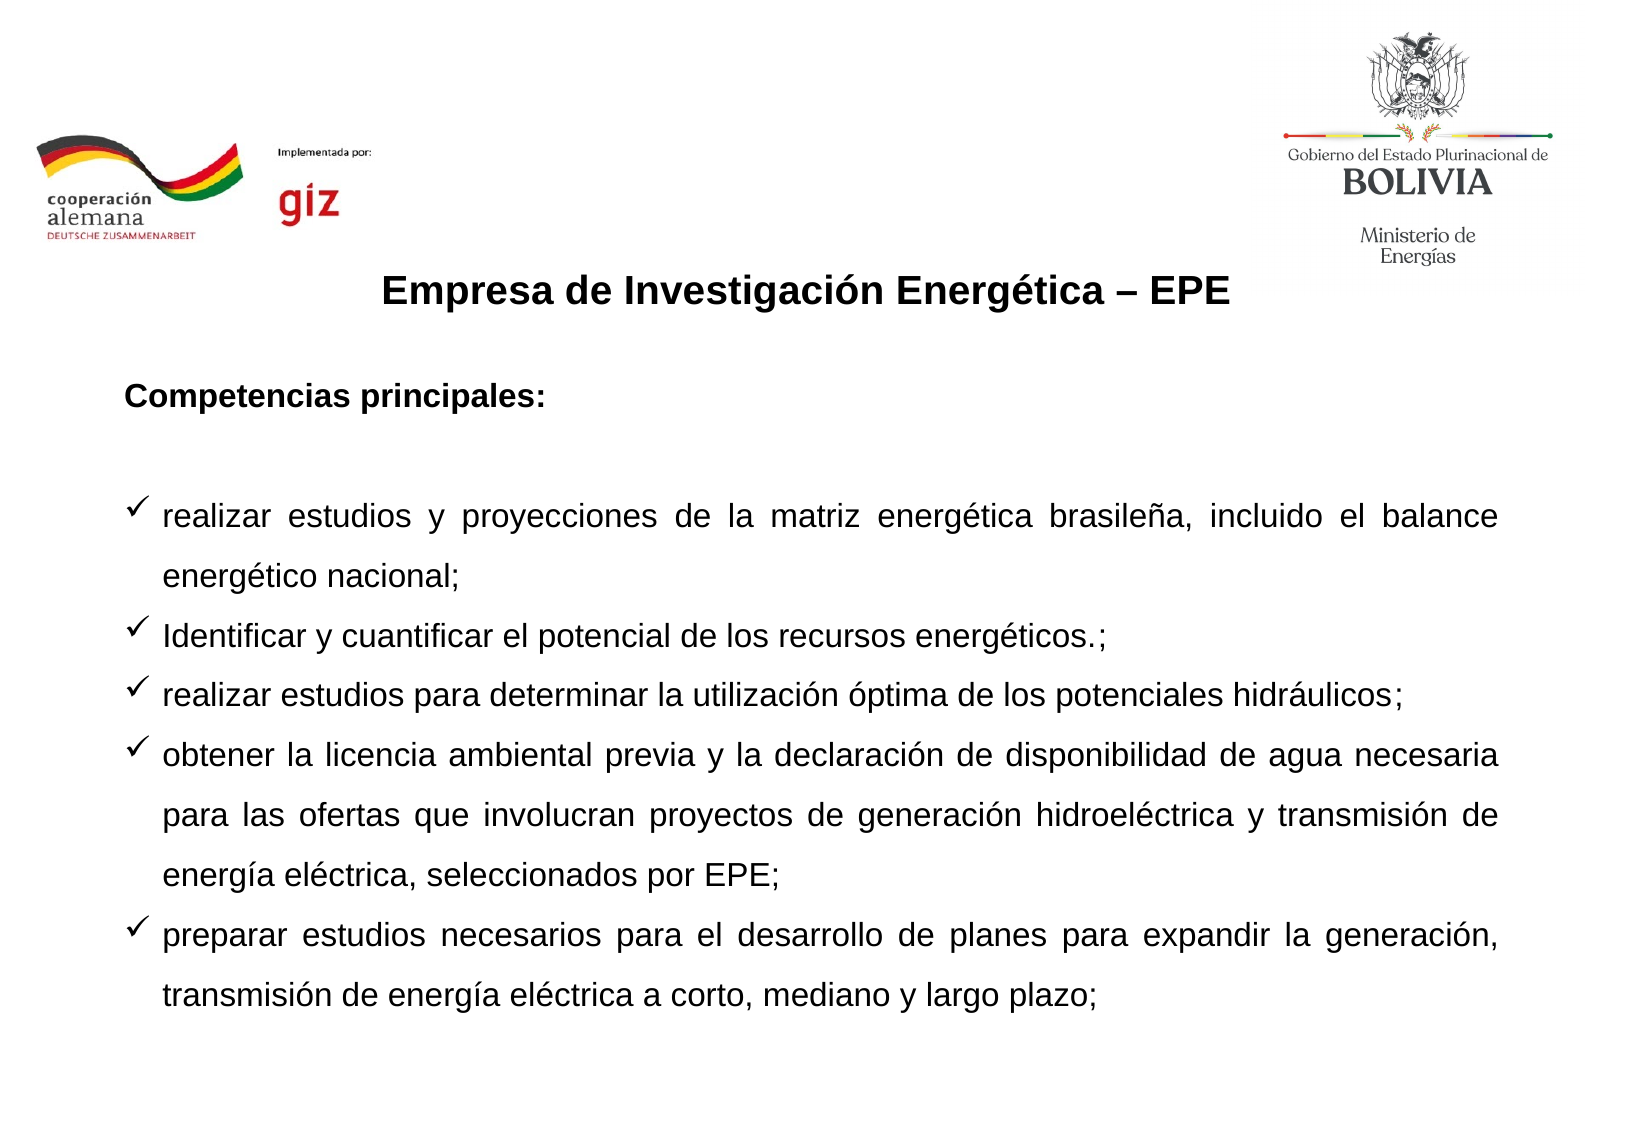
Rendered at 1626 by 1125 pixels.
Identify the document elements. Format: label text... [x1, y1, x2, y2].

picture [13, 105, 393, 267]
text_box Empresa de Investigación Energética – EPE [0, 256, 1625, 321]
picture [1250, 0, 1585, 296]
text_box Competencias principales: realizar estudios y proyecciones de la matriz energética brasileña, incluido el balance energético nacional; Identificar y cuantificar el potencial de los recursos energéticos.; realizar estudios para determinar la utilización óptima de los potenciales hidráulicos; obtener la licencia ambiental previa y la declaración de disponibilidad de agua necesaria para las ofertas que involucran proyectos de generación hidroeléctrica y transmisión de energía eléctrica, seleccionados por EPE; preparar estudios necesarios para el desarrollo de planes para expandir la generación, transmisión de energía eléctrica a corto, mediano y largo plazo; [109, 346, 1516, 1021]
